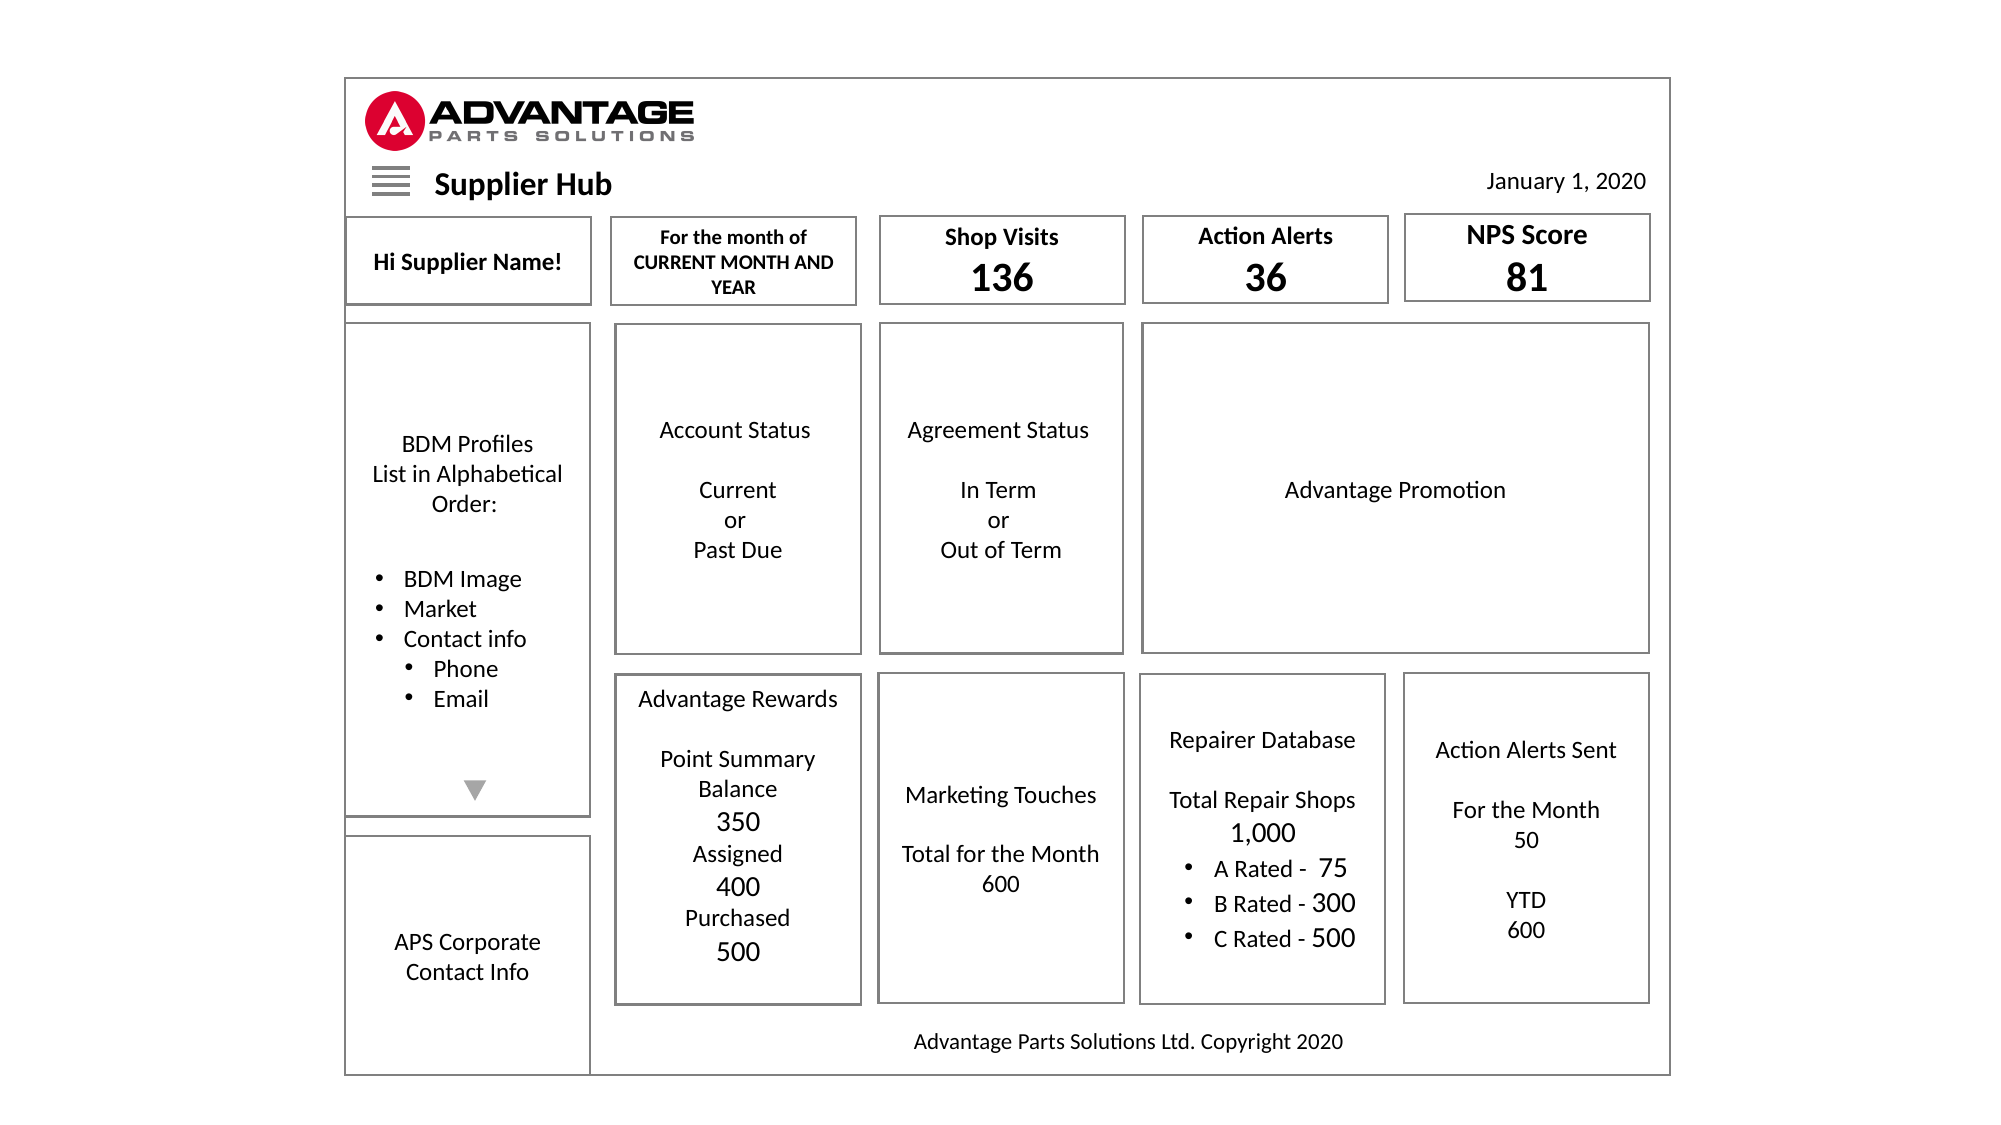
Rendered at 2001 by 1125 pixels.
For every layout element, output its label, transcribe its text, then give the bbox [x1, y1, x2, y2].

text_box Marketing Touches Total for the Month 600 [877, 672, 1125, 1004]
text_box [461, 779, 489, 803]
text_box Action Alerts 36 [1142, 215, 1389, 304]
text_box Hi Supplier Name! [345, 216, 592, 306]
text_box Account Status Current or Past Due [614, 323, 862, 655]
text_box Advantage Promotion [1141, 322, 1650, 654]
text_box Supplier Hub [419, 154, 653, 209]
text_box NPS Score 81 [1404, 213, 1651, 302]
text_box BDM Profiles List in Alphabetical Order: BDM Image Market Contact info Phone Email [344, 322, 591, 818]
text_box [344, 77, 1671, 1076]
picture [364, 91, 694, 151]
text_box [372, 155, 411, 194]
text_box Advantage Parts Solutions Ltd. Copyright 2020 [615, 1019, 1643, 1062]
text_box Advantage Rewards Point Summary Balance 350 Assigned 400 Purchased 500 [614, 673, 862, 1006]
text_box Repairer Database Total Repair Shops 1,000 A Rated - 75 B Rated - 300 C Rated - 500 [1139, 673, 1386, 1005]
text_box Agreement Status In Term or Out of Term [879, 322, 1124, 655]
text_box Action Alerts Sent For the Month 50 YTD 600 [1403, 672, 1650, 1004]
text_box Shop Visits 136 [879, 215, 1126, 305]
text_box For the month of CURRENT MONTH AND YEAR [610, 216, 857, 306]
text_box January 1, 2020 [1472, 156, 1662, 202]
text_box APS Corporate Contact Info [344, 835, 591, 1076]
